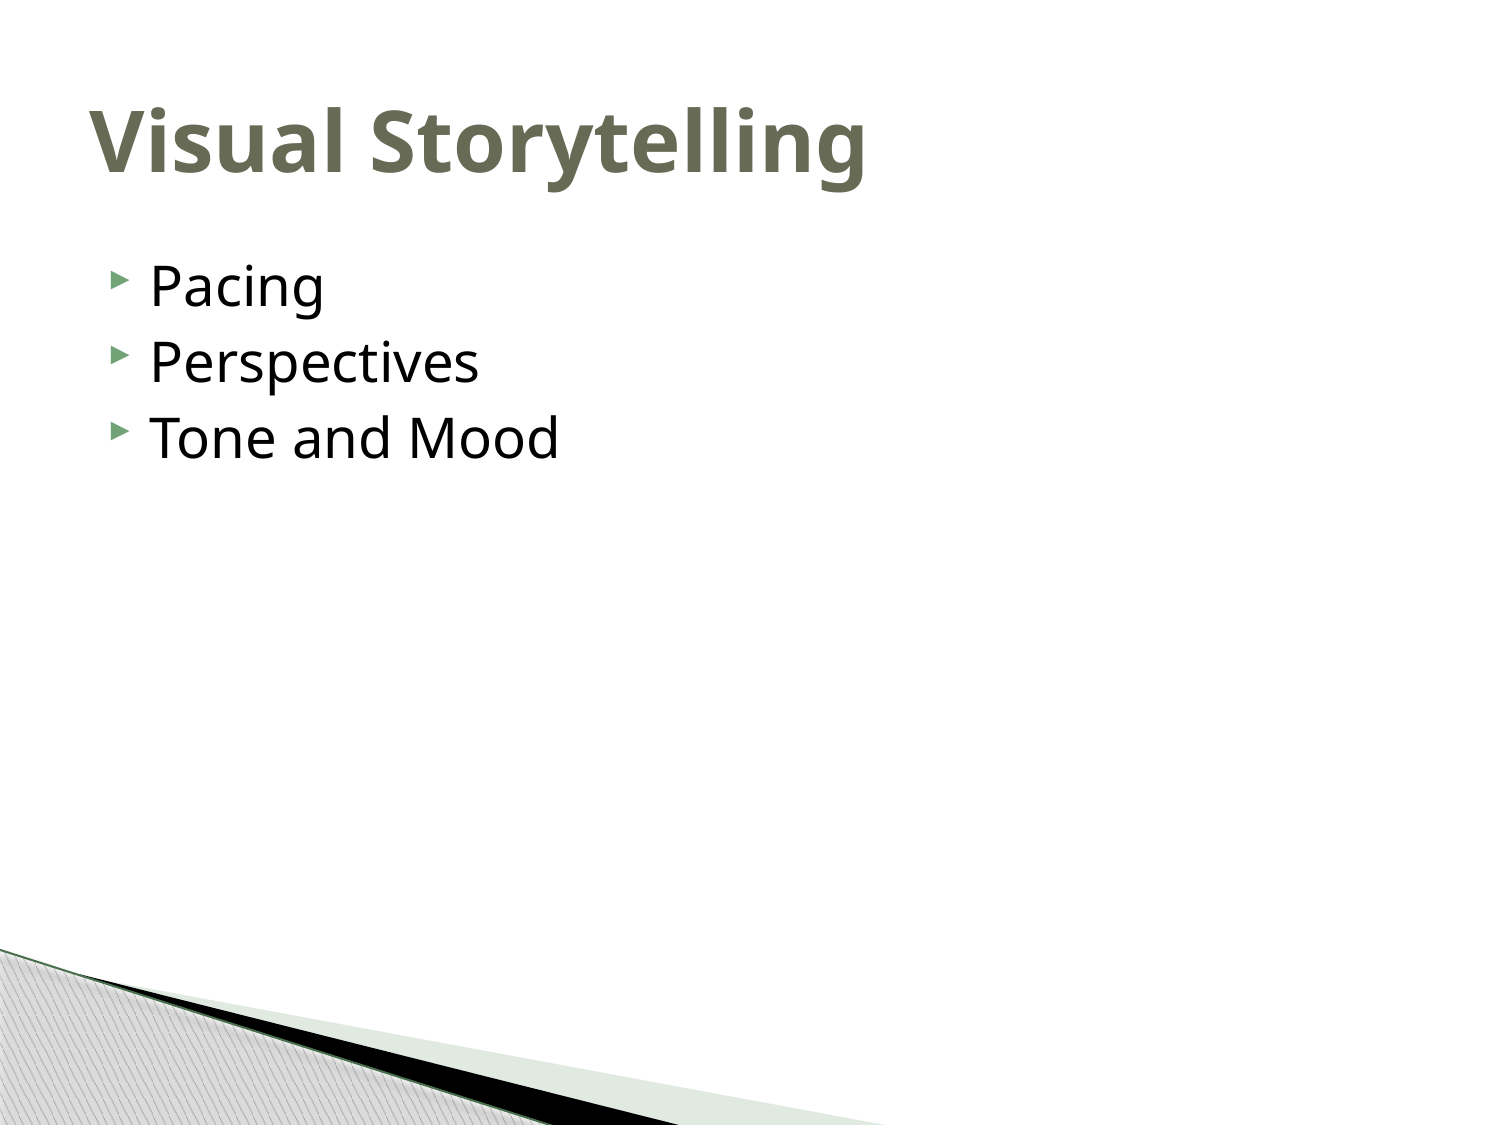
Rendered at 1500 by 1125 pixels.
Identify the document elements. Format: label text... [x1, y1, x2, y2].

title Visual Storytelling [75, 45, 1425, 233]
list Pacing Perspectives Tone and Mood [75, 243, 1425, 986]
